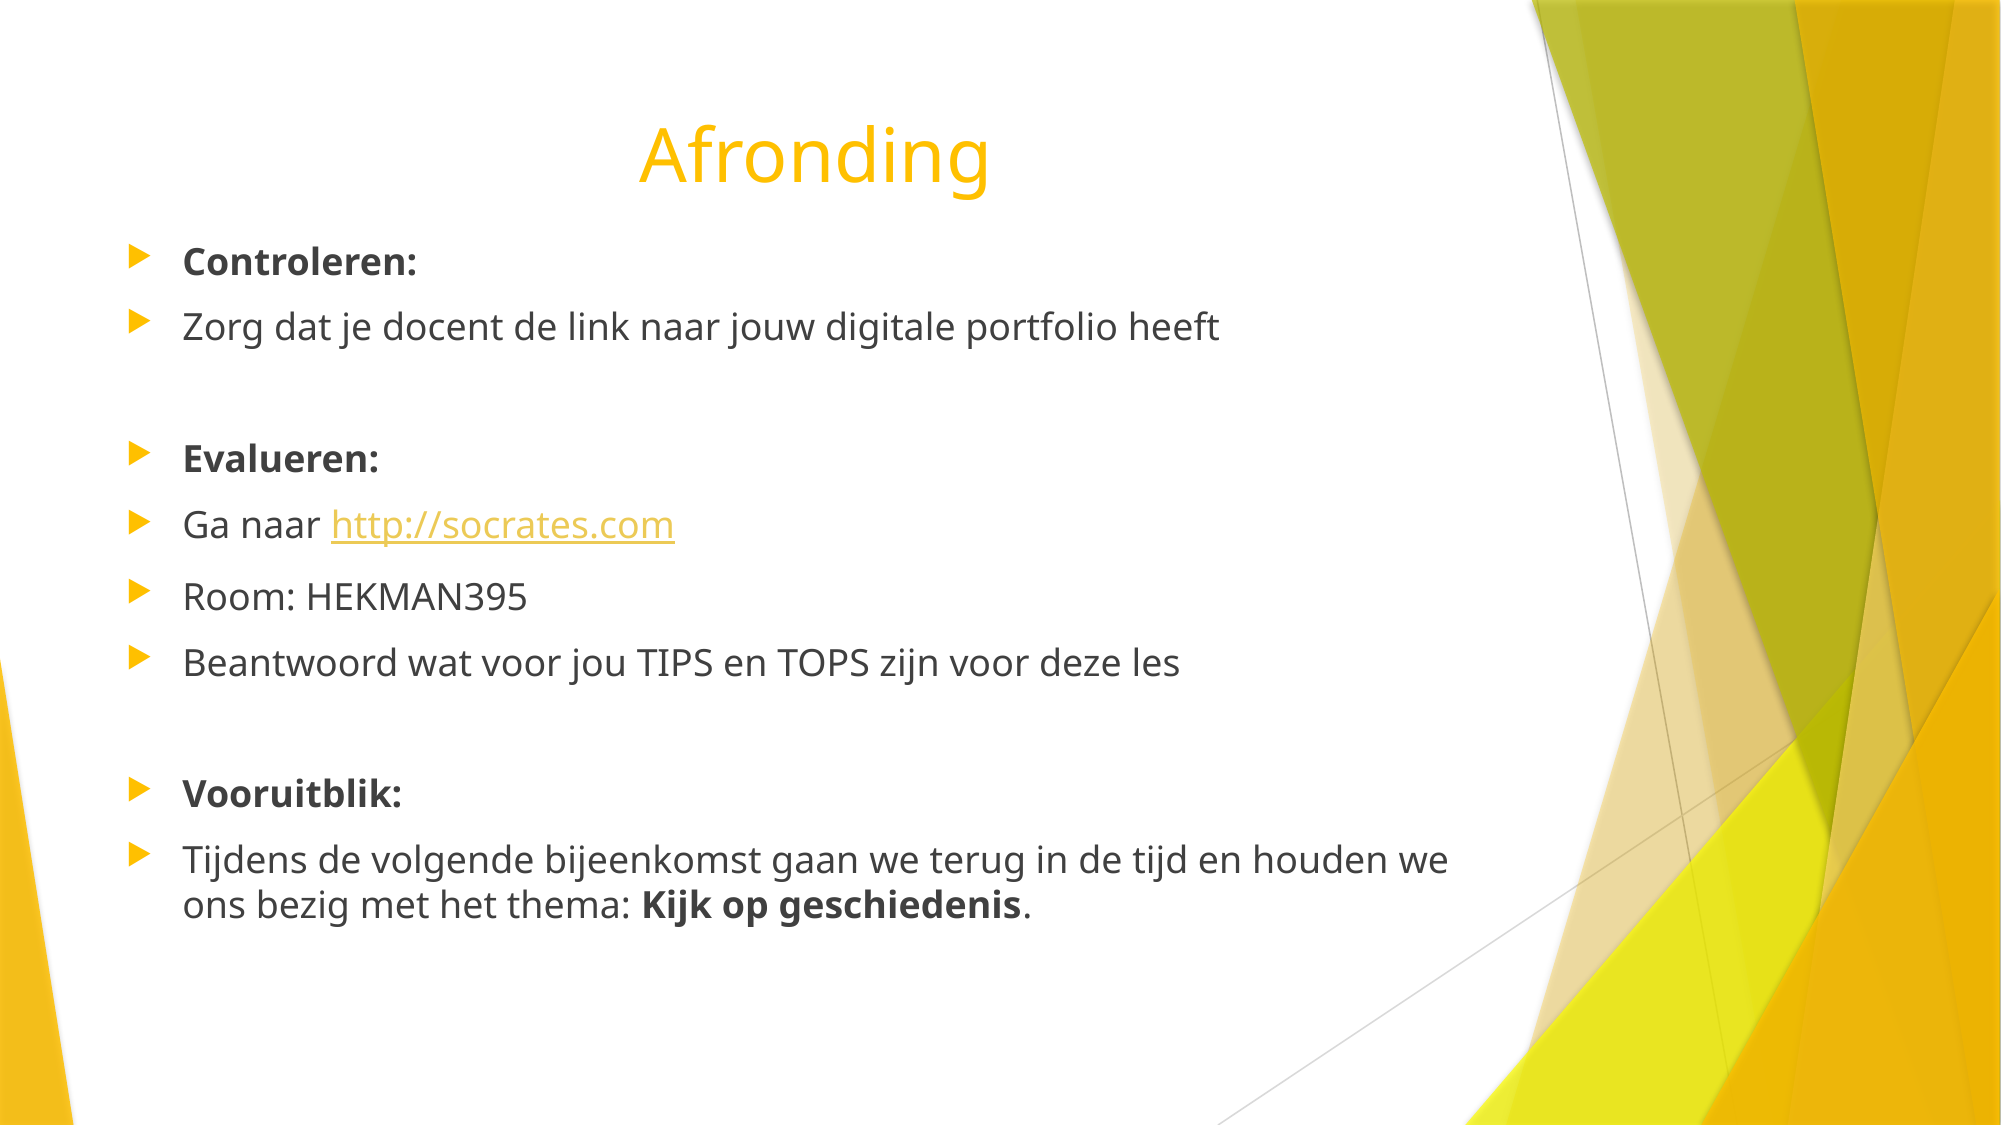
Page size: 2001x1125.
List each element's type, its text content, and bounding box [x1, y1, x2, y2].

list Controleren: Zorg dat je docent de link naar jouw digitale portfolio heeft Evalueren: Ga naar http://socrates.com Room: HEKMAN395 Beantwoord wat voor jou TIPS en TOPS zijn voor deze les Vooruitblik: Tijdens de volgende bijeenkomst gaan we terug in de tijd en houden we ons bezig met het thema: Kijk op geschiedenis. [111, 230, 1522, 992]
title Afronding [111, 99, 1522, 230]
